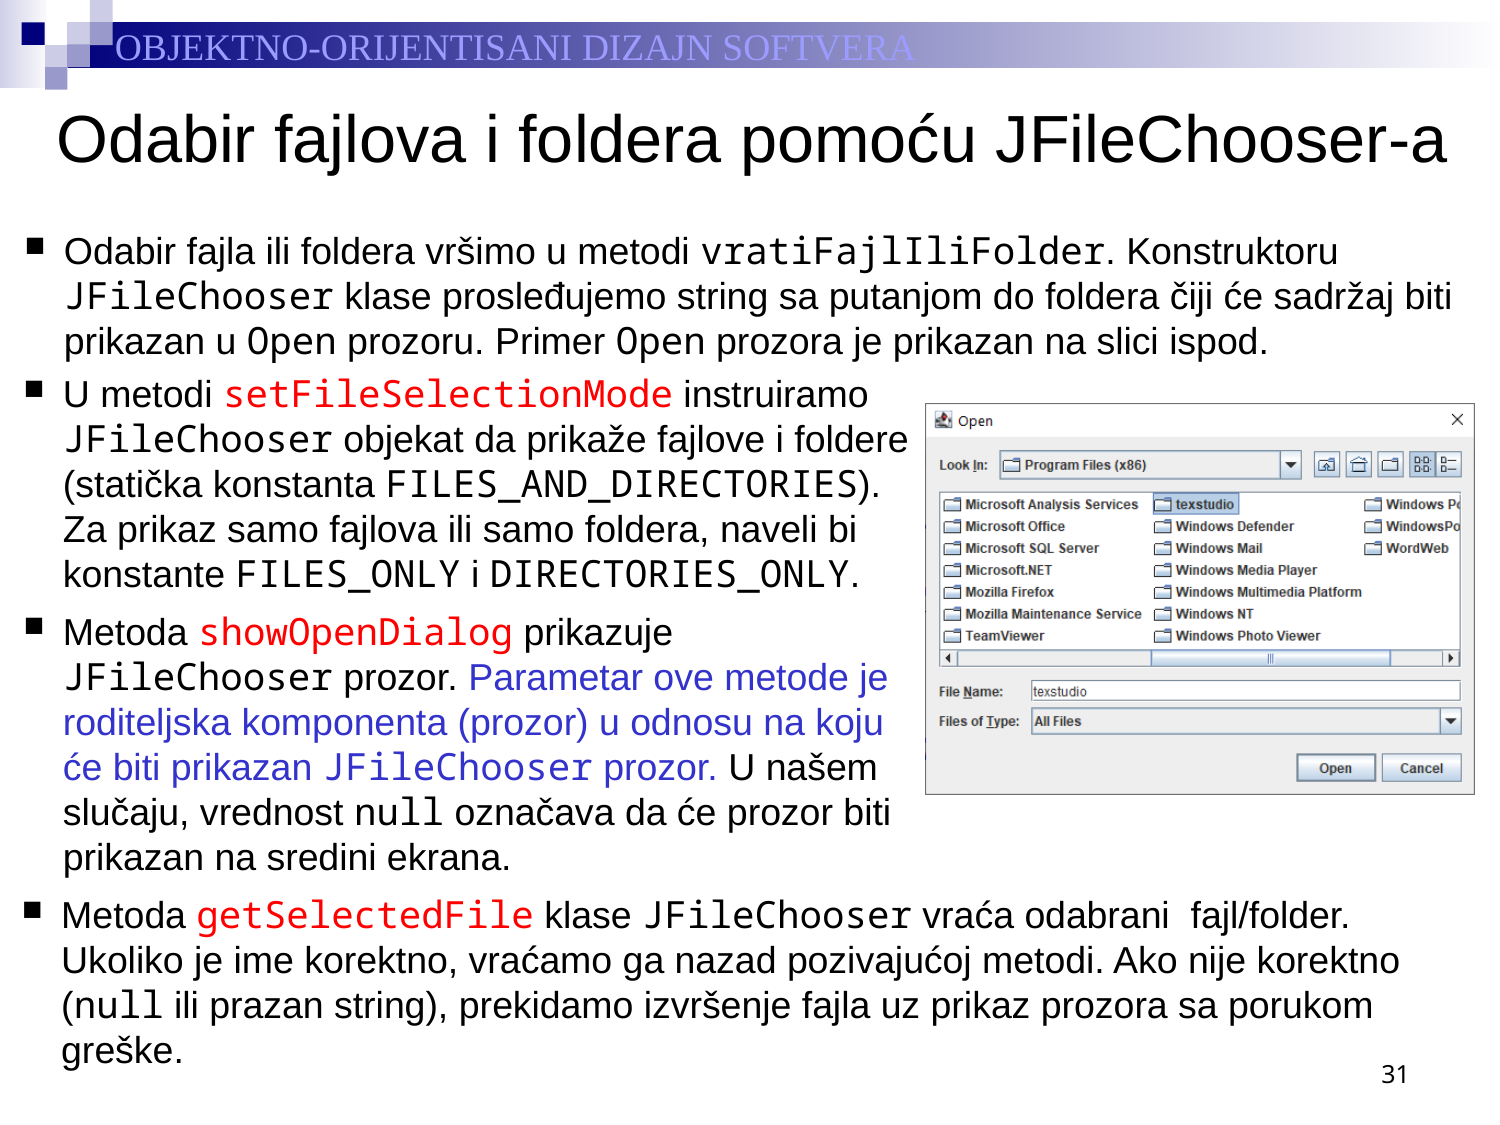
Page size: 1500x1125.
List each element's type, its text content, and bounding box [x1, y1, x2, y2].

picture [924, 403, 1475, 795]
text_box Metoda getSelectedFile klase JFileChooser vraća odabrani fajl/folder. Ukoliko je ime korektno, vraćamo ga nazad pozivajućoj metodi. Ako nije korektno (null ili prazan string), prekidamo izvršenje fajla uz prikaz prozora sa porukom greške. [7, 883, 1467, 1079]
title Odabir fajlova i foldera pomoću JFileChooser-a [41, 86, 1471, 185]
slide_number 31 [1074, 1079, 1426, 1101]
text_box Odabir fajla ili foldera vršimo u metodi vratiFajlIliFolder. Konstruktoru JFileChooser klase prosleđujemo string sa putanjom do foldera čiji će sadržaj biti prikazan u Open prozoru. Primer Open prozora je prikazan na slici ispod. [12, 219, 1466, 374]
text_box U metodi setFileSelectionMode instruiramo JFileChooser objekat da prikaže fajlove i foldere (statička konstanta FILES_AND_DIRECTORIES). Za prikaz samo fajlova ili samo foldera, naveli bi konstante FILES_ONLY i DIRECTORIES_ONLY. Metoda showOpenDialog prikazuje JFileChooser prozor. Parametar ove metode je roditeljska komponenta (prozor) u odnosu na koju će biti prikazan JFileChooser prozor. U našem slučaju, vrednost null označava da će prozor biti prikazan na sredini ekrana. [11, 362, 928, 883]
